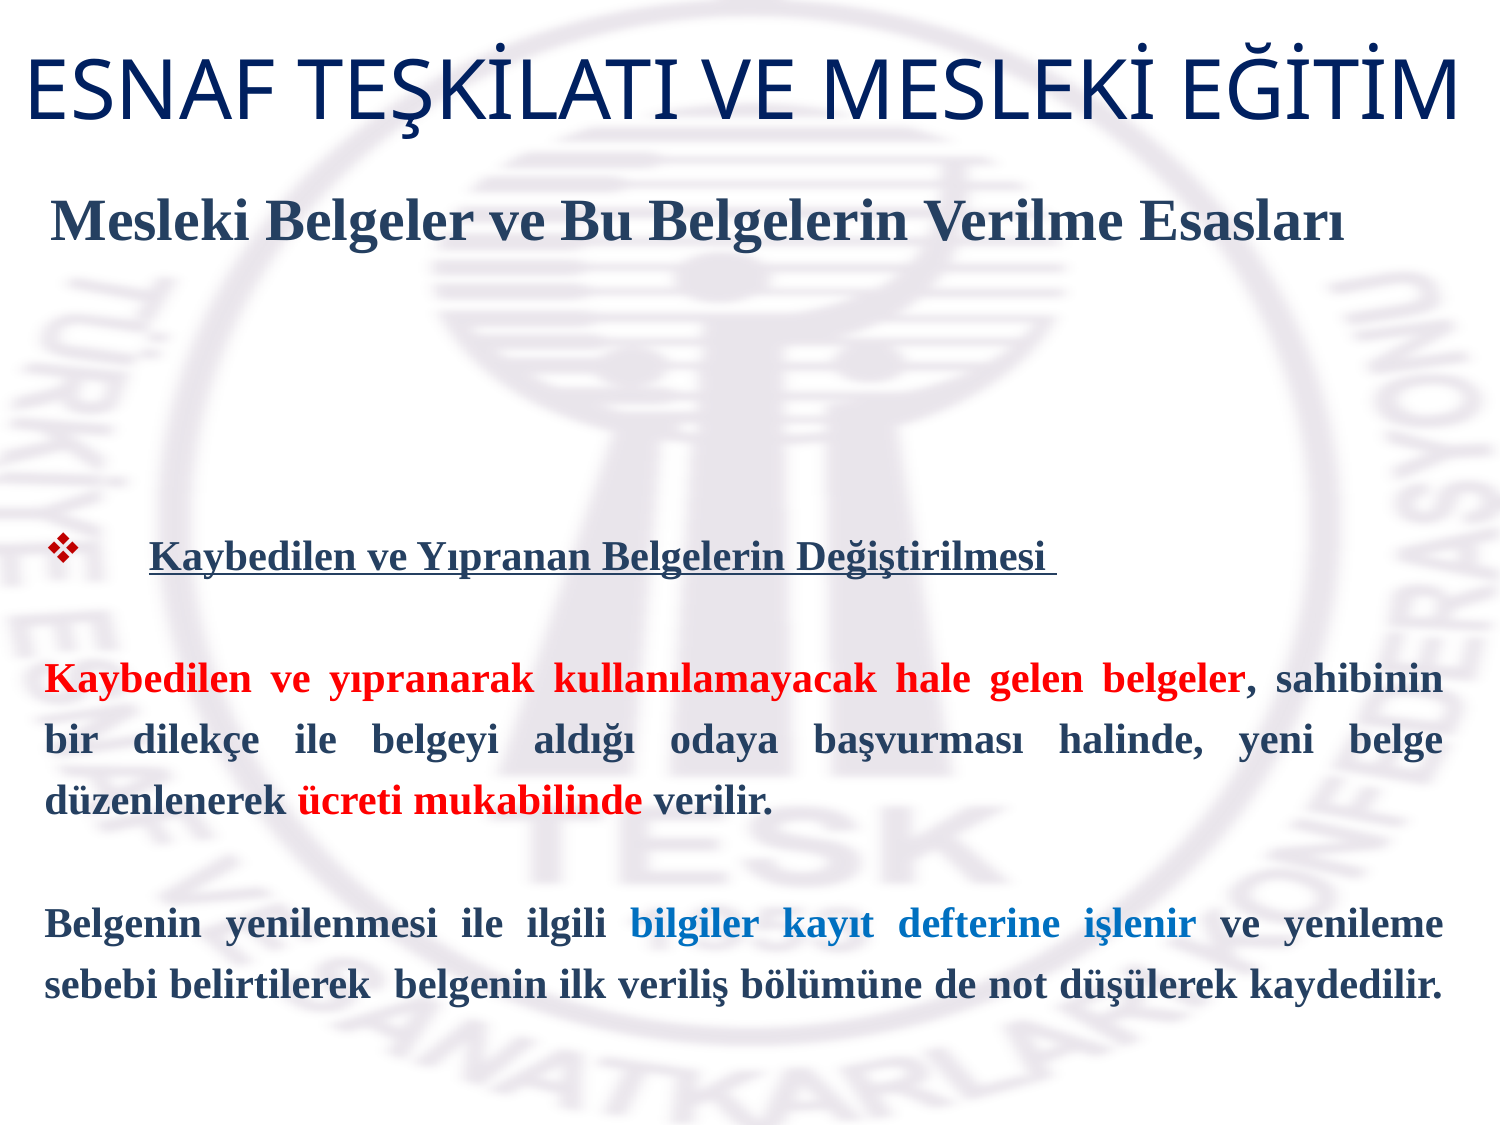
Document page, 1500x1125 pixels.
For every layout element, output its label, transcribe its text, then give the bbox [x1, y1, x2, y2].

text_box ESNAF TEŞKİLATI VE MESLEKİ EĞİTİM [0, 0, 1495, 173]
text_box Mesleki Belgeler ve Bu Belgelerin Verilme Esasları Kaybedilen ve Yıpranan Belgelerin Değiştirilmesi Kaybedilen ve yıpranarak kullanılamayacak hale gelen belgeler, sahibinin bir dilekçe ile belgeyi aldığı odaya başvurması halinde, yeni belge düzenlenerek ücreti mukabilinde verilir. Belgenin yenilenmesi ile ilgili bilgiler kayıt defterine işlenir ve yenileme sebebi belirtilerek belgenin ilk veriliş bölümüne de not düşülerek kaydedilir. [29, 173, 1459, 1106]
